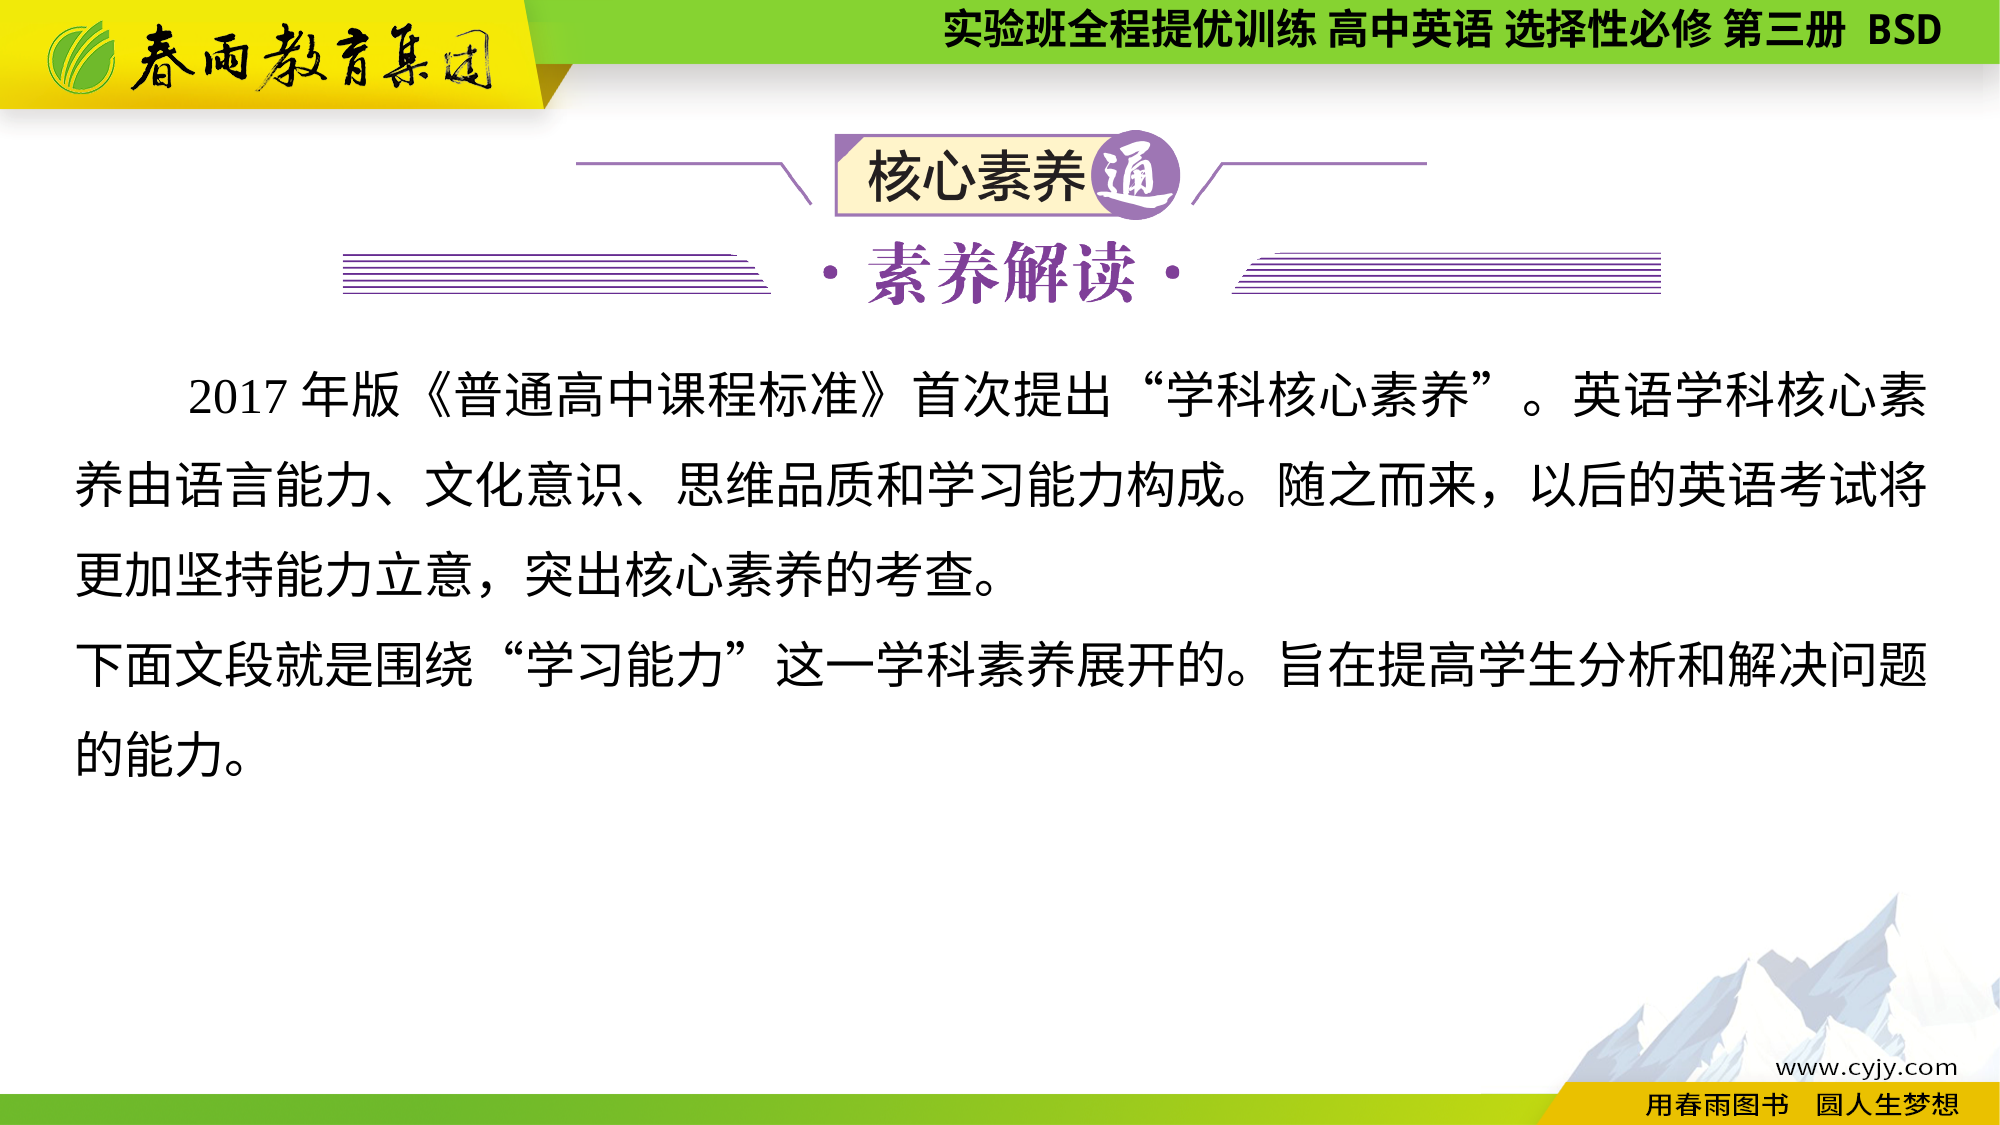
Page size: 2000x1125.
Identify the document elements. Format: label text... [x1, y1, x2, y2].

list 2017年版《普通高中课程标准》首次提出“学科核心素养”。英语学科核心素养由语言能力、文化意识、思维品质和学习能力构成。随之而来，以后的英语考试将更加坚持能力立意，突出核心素养的考查。 下面文段就是围绕“学习能力”这一学科素养展开的。旨在提高学生分析和解决问题的能力。 [59, 326, 1944, 797]
picture [0, 0, 2000, 1125]
